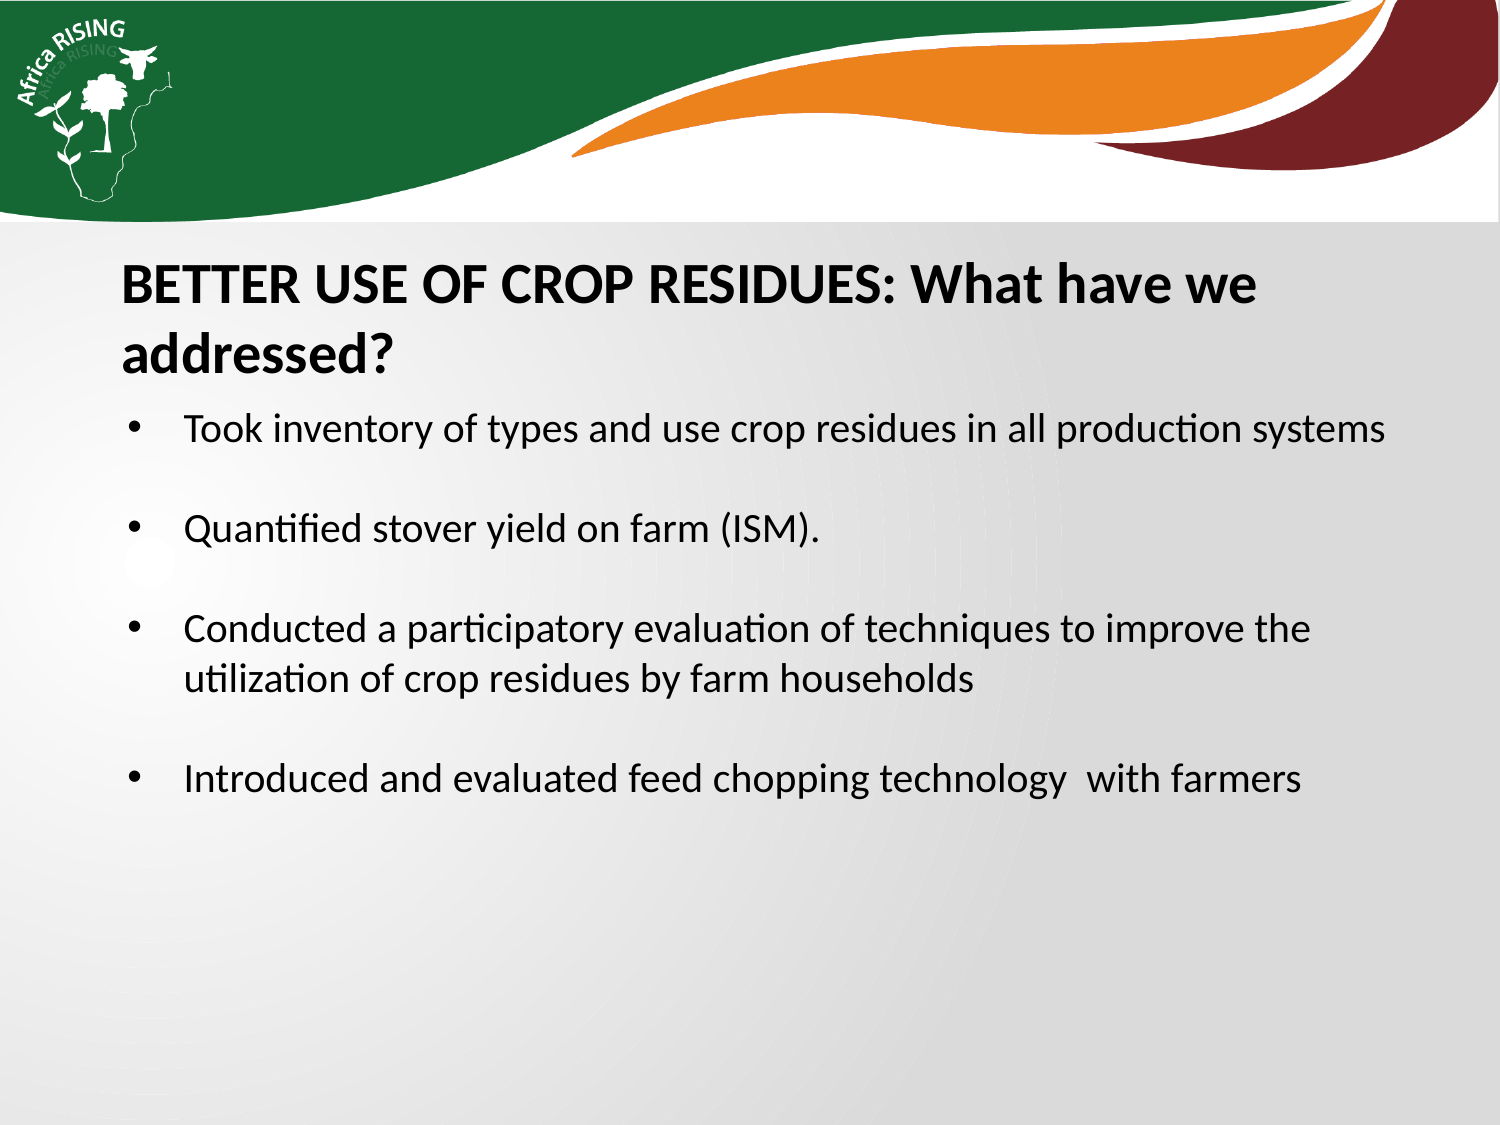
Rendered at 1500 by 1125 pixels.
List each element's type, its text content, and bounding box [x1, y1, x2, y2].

text_box Took inventory of types and use crop residues in all production systems Quantified stover yield on farm (ISM). Conducted a participatory evaluation of techniques to improve the utilization of crop residues by farm households Introduced and evaluated feed chopping technology with farmers [112, 393, 1413, 809]
picture [0, 0, 1499, 222]
list BETTER USE OF CROP RESIDUES: What have we addressed? [87, 237, 1363, 313]
